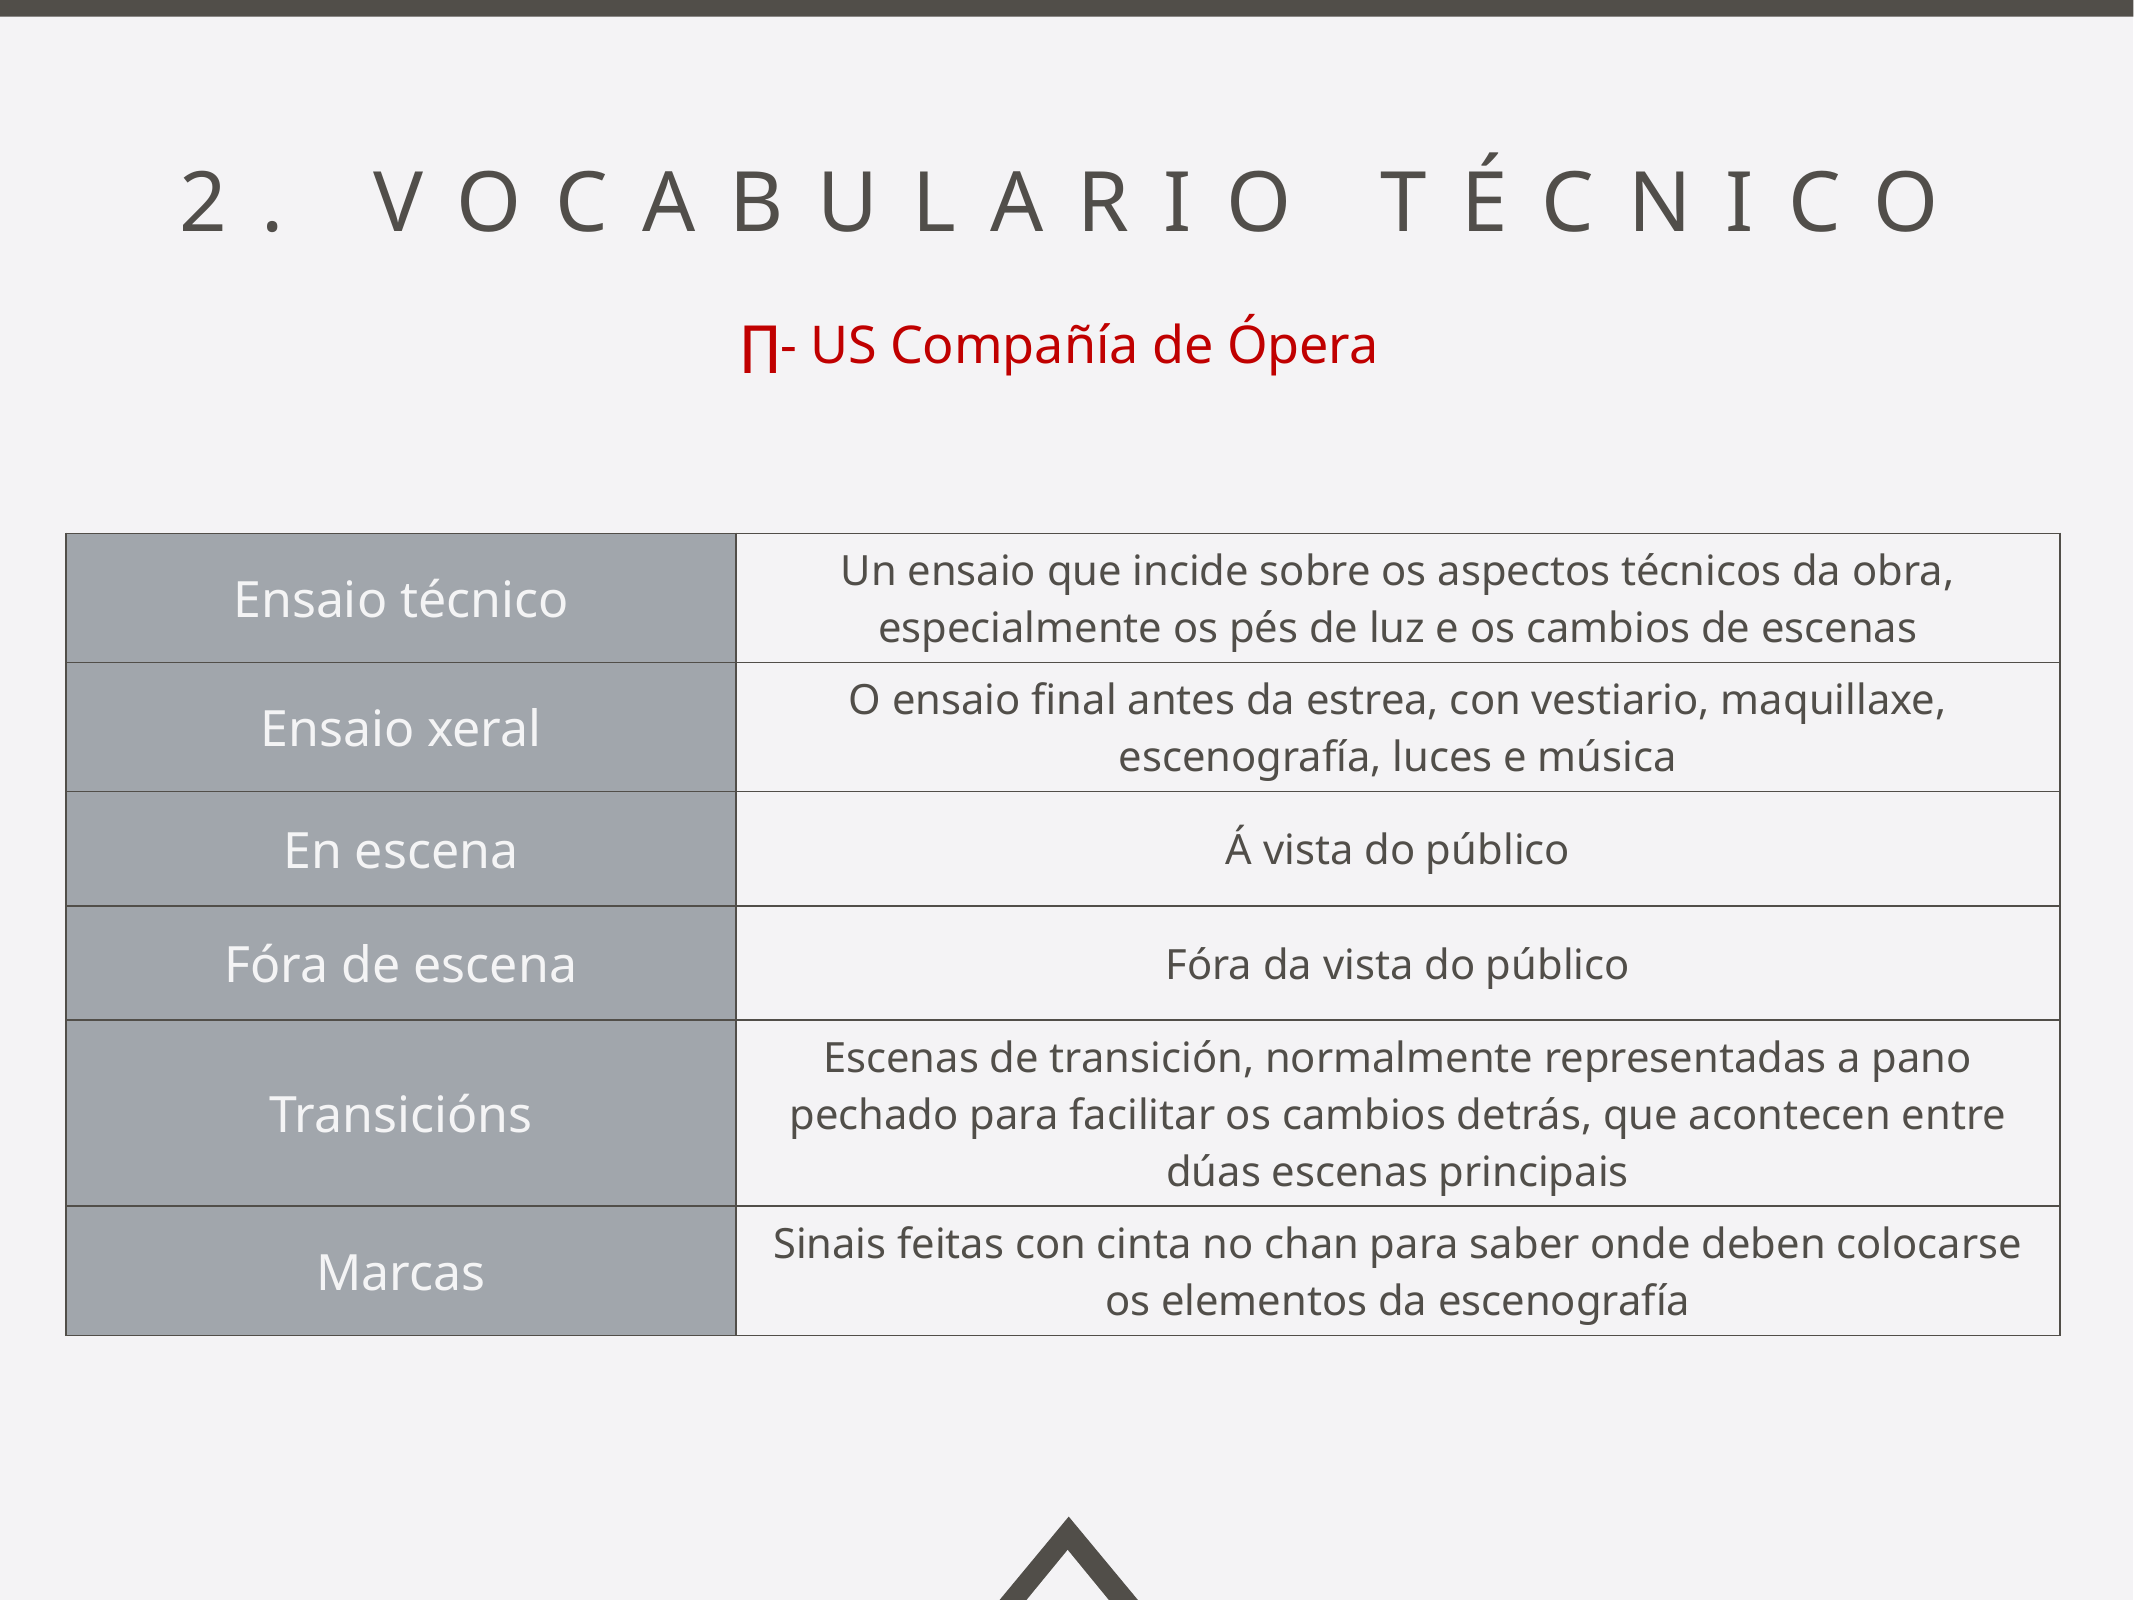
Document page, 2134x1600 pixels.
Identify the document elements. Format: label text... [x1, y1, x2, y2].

table_cell Sinais feitas con cinta no chan para saber onde deben colocarse os elementos da escenografía [737, 1207, 2059, 1335]
table_header Ensaio técnico [67, 534, 735, 662]
table_cell Fóra da vista do público [737, 907, 2059, 1019]
table_cell O ensaio final antes da estrea, con vestiario, maquillaxe, escenografía, luces e música [737, 663, 2059, 791]
table_cell Escenas de transición, normalmente representadas a pano pechado para facilitar os cambios detrás, que acontecen entre dúas escenas principais [737, 1021, 2059, 1205]
table_cell Fóra de escena [67, 907, 735, 1019]
table_cell Transicións [67, 1021, 735, 1205]
text_box ∏- US Compañía de Ópera [420, 303, 1700, 371]
table_cell Marcas [67, 1207, 735, 1335]
text_box 2. Vocabulario técnico [105, 140, 2014, 306]
table_header Un ensaio que incide sobre os aspectos técnicos da obra, especialmente os pés de luz e os cambios de escenas [737, 534, 2059, 662]
table_cell Á vista do público [737, 792, 2059, 905]
table_cell Ensaio xeral [67, 663, 735, 791]
table_cell En escena [67, 792, 735, 905]
